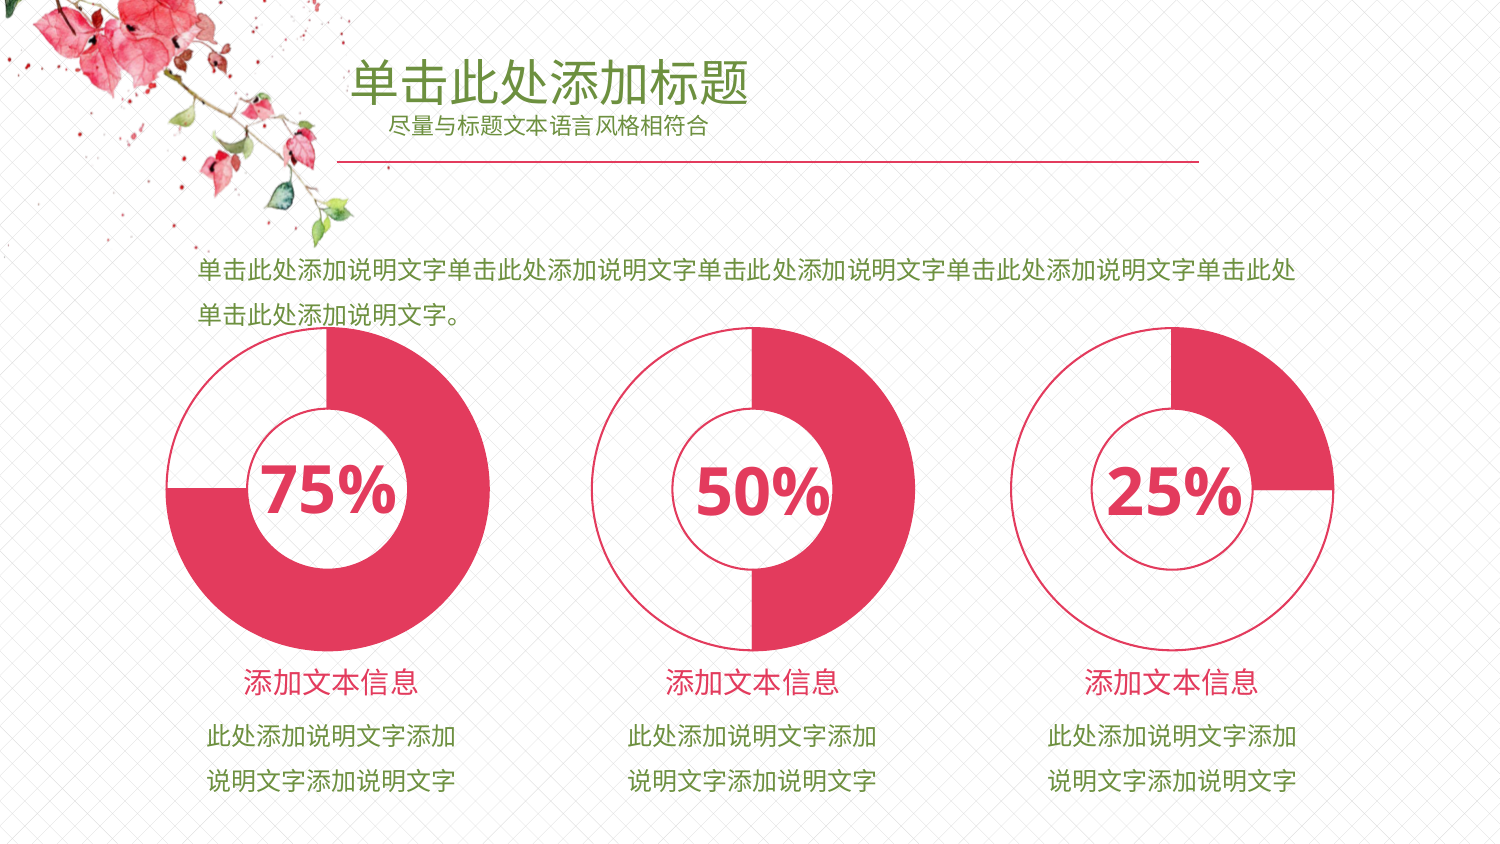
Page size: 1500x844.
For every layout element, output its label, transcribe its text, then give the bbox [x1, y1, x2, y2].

text_box 单击此处添加说明文字单击此处添加说明文字单击此处添加说明文字单击此处添加说明文字单击此处单击此处添加说明文字。 [183, 232, 1316, 319]
text_box 添加文本信息 此处添加说明文字添加说明文字添加说明文字 [1023, 665, 1321, 829]
chart [103, 321, 1397, 658]
text_box 添加文本信息 此处添加说明文字添加说明文字添加说明文字 [183, 665, 481, 829]
picture [0, 0, 394, 284]
text_box 添加文本信息 此处添加说明文字添加说明文字添加说明文字 [604, 665, 902, 829]
text_box 单击此处添加标题 尽量与标题文本语言风格相符合 [398, 43, 798, 147]
